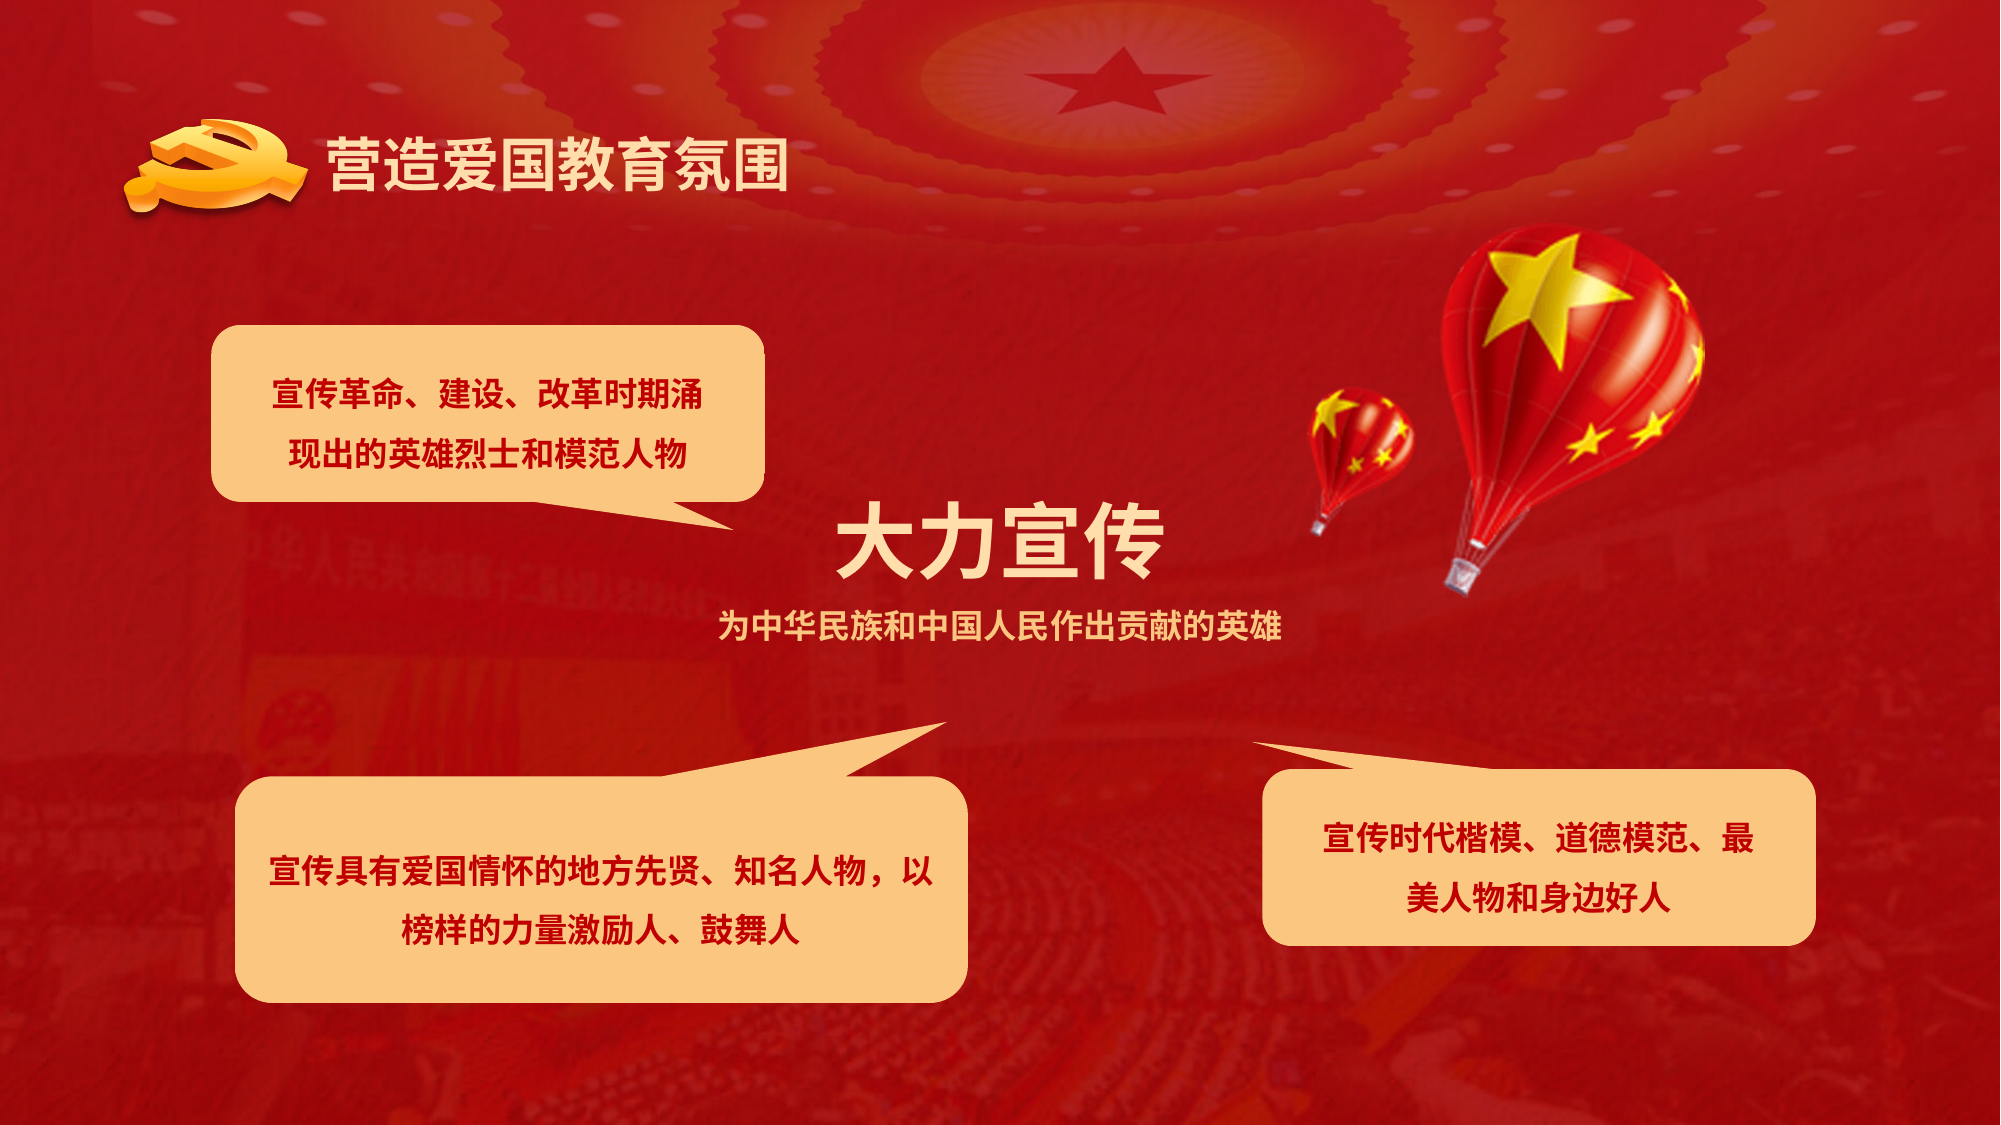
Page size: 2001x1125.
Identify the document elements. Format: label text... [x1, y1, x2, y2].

text_box 宣传具有爱国情怀的地方先贤、知名人物，以榜样的力量激励人、鼓舞人 [233, 720, 969, 1005]
text_box 营造爱国教育氛围 [309, 120, 1363, 206]
picture [1306, 223, 1705, 598]
text_box 宣传革命、建设、改革时期涌 现出的英雄烈士和模范人物 [210, 323, 766, 520]
picture [123, 119, 309, 219]
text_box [651, 481, 1349, 654]
text_box 宣传时代楷模、道德模范、最 美人物和身边好人 [1250, 740, 1817, 948]
